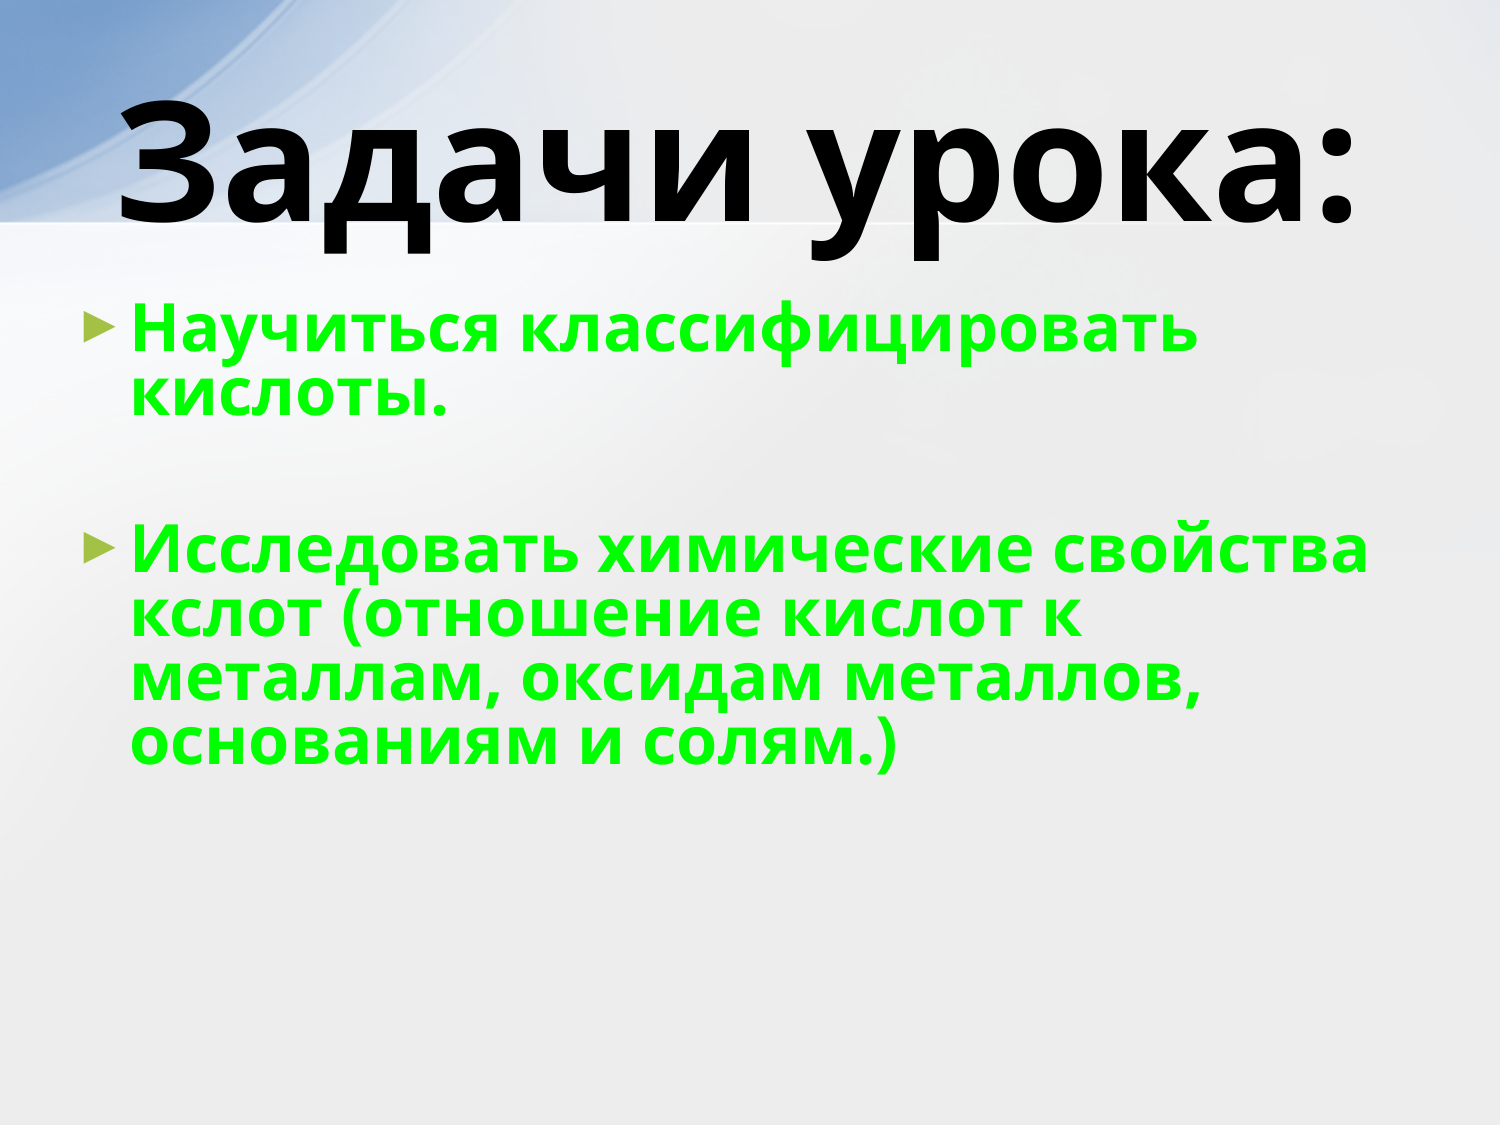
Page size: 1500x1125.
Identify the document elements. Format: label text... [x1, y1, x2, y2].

title Задачи урока: [98, 46, 1500, 263]
picture [0, 0, 1500, 1125]
list Научиться классифицировать кислоты. Исследовать химические свойства кслот (отношение кислот к металлам, оксидам металлов, основаниям и солям.) [58, 292, 1460, 1031]
